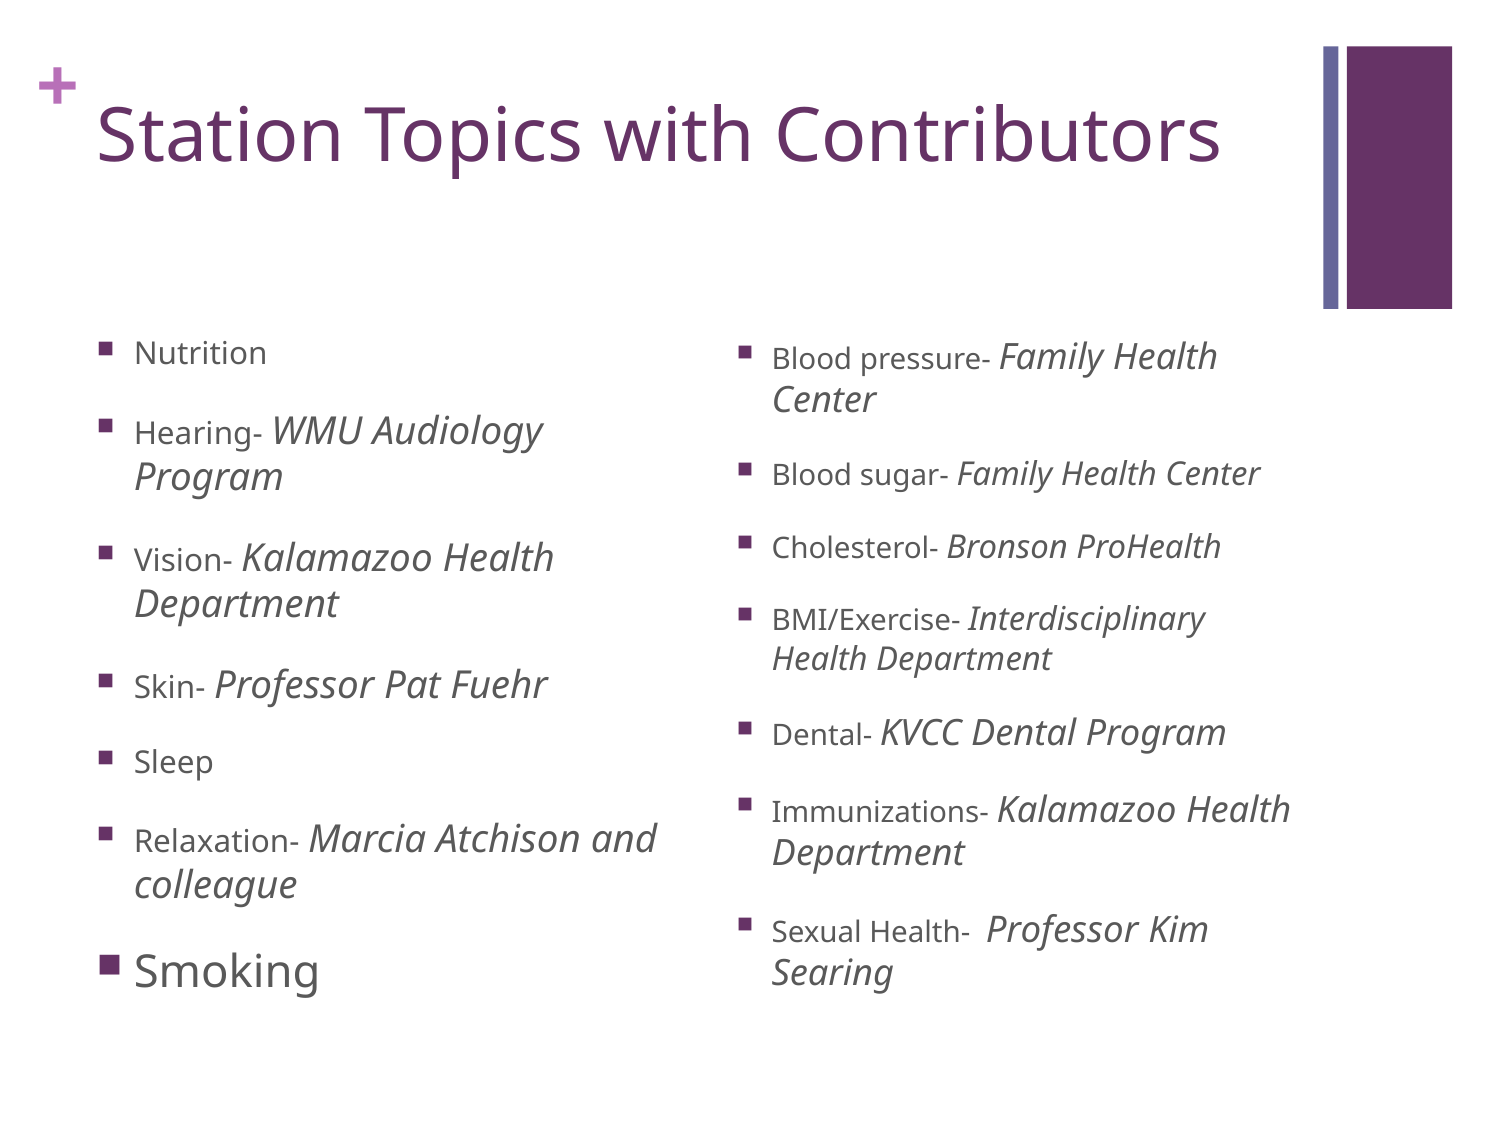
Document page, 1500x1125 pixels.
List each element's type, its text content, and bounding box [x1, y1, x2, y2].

title Station Topics with Contributors [81, 79, 1322, 263]
list Nutrition Hearing- WMU Audiology Program Vision- Kalamazoo Health Department Skin- Professor Pat Fuehr Sleep Relaxation- Marcia Atchison and colleague Smoking [81, 325, 682, 1005]
list Blood pressure- Family Health Center Blood sugar- Family Health Center Cholesterol- Bronson ProHealth BMI/Exercise- Interdisciplinary Health Department Dental- KVCC Dental Program Immunizations- Kalamazoo Health Department Sexual Health- Professor Kim Searing [721, 325, 1322, 1005]
